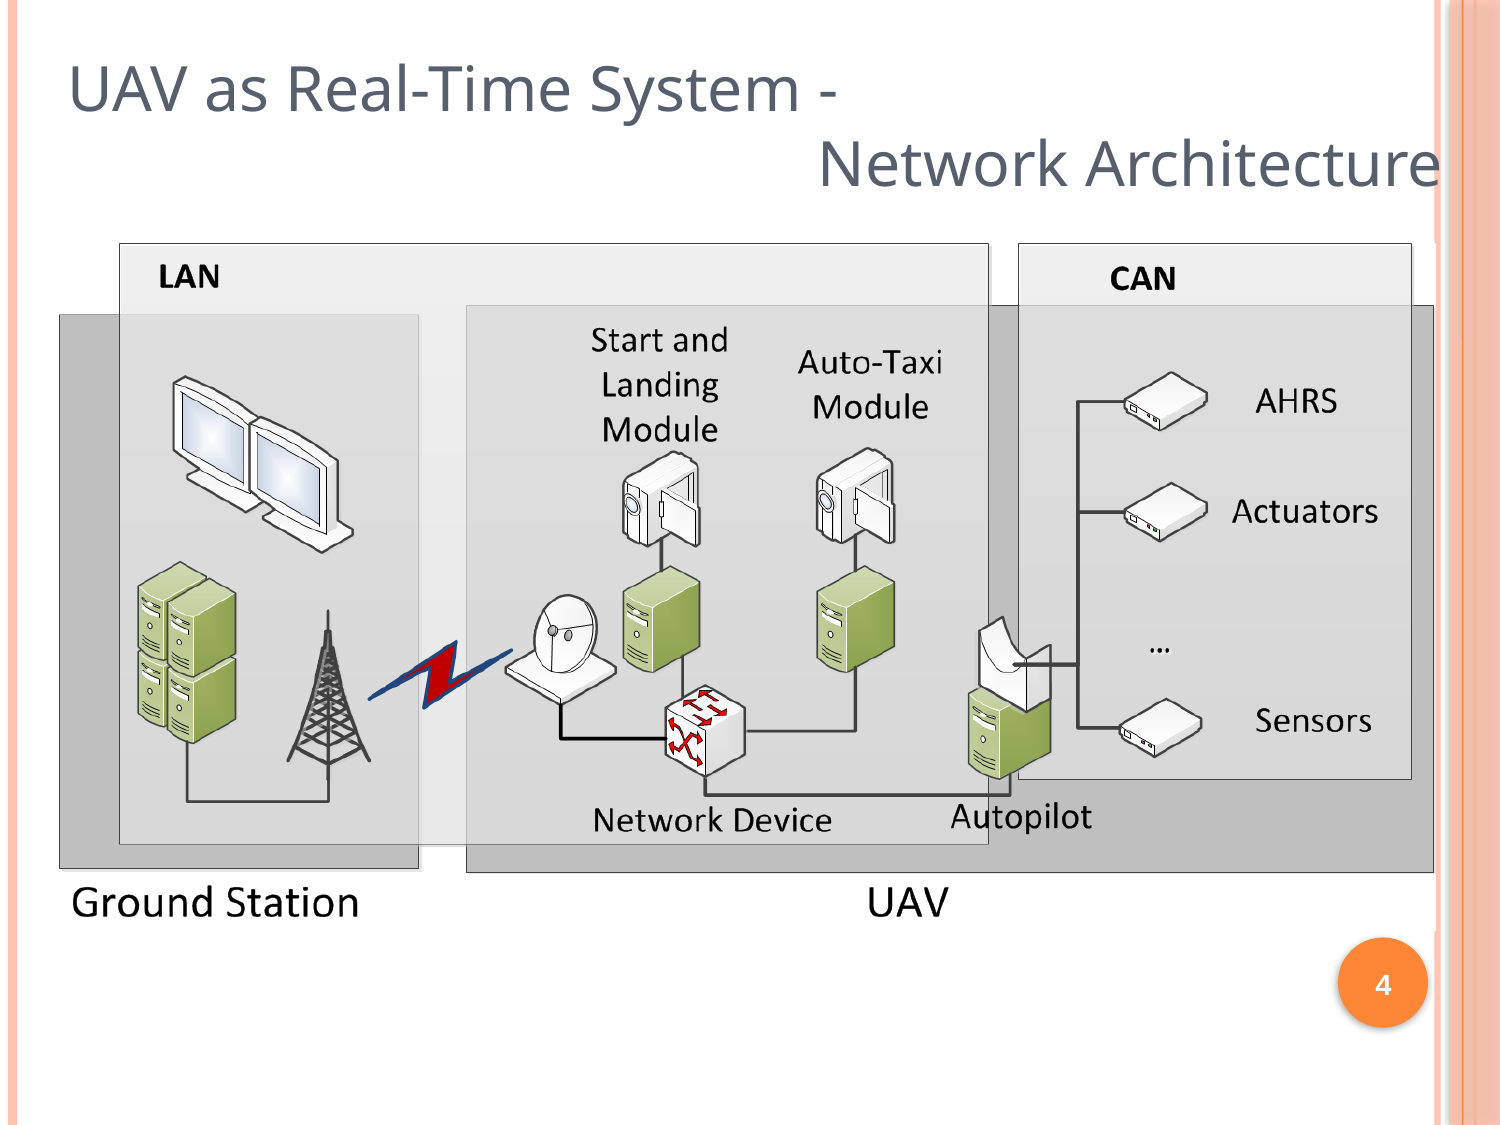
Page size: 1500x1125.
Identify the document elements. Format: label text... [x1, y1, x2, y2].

slide_number 4 [1333, 940, 1434, 1026]
picture [58, 243, 1436, 932]
title UAV as Real-Time System - Network Architecture [53, 19, 1459, 207]
